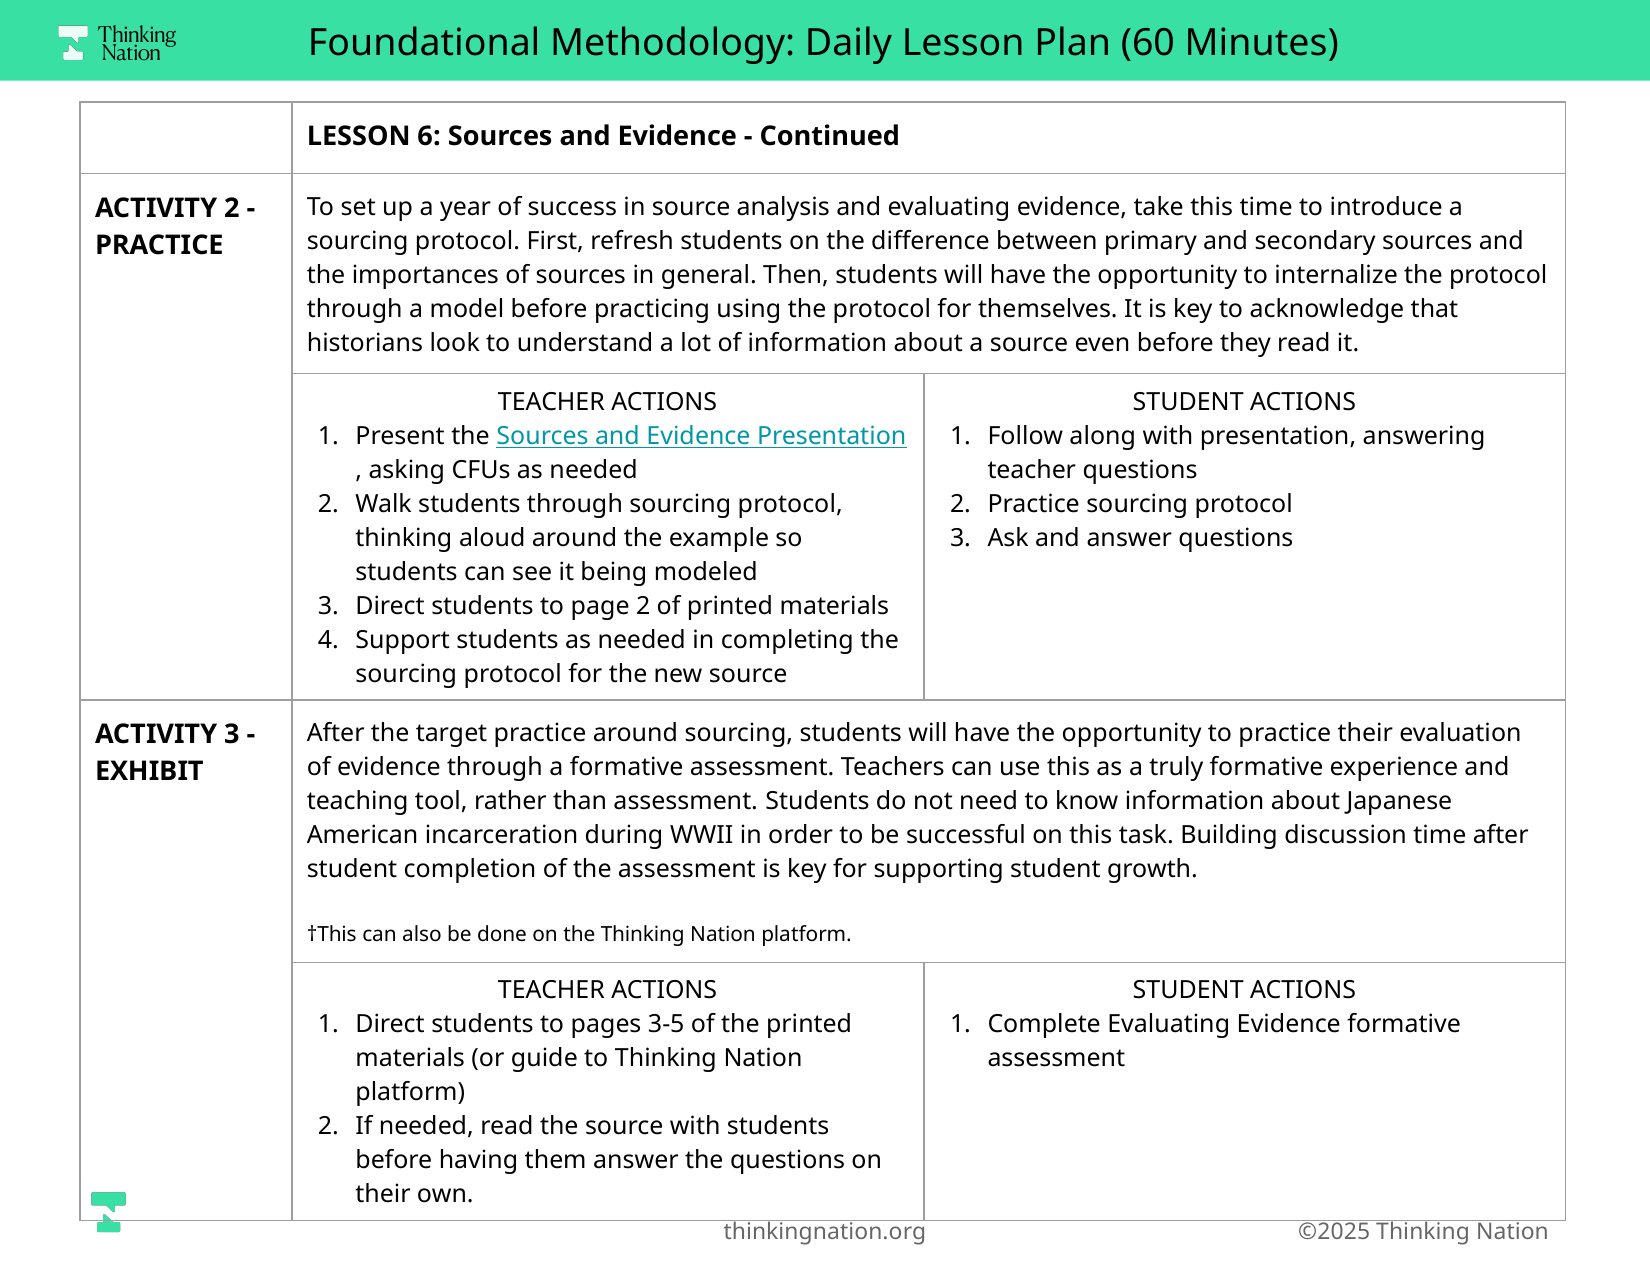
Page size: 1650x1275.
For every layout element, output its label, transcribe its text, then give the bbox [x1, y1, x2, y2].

table_cell TEACHER ACTIONS Present the Sources and Evidence Presentation, asking CFUs as needed Walk students through sourcing protocol, thinking aloud around the example so students can see it being modeled Direct students to page 2 of printed materials Support students as needed in completing the sourcing protocol for the new source [293, 374, 923, 699]
picture [80, 1184, 136, 1240]
table_cell After the target practice around sourcing, students will have the opportunity to practice their evaluation of evidence through a formative assessment. Teachers can use this as a truly formative experience and teaching tool, rather than assessment. Students do not need to know information about Japanese American incarceration during WWII in order to be successful on this task. Building discussion time after student completion of the assessment is key for supporting student growth. †This can also be done on the Thinking Nation platform. [293, 701, 1565, 962]
text_box ©2025 Thinking Nation [1174, 1221, 1566, 1240]
text_box Foundational Methodology: Daily Lesson Plan (60 Minutes) [0, 0, 1650, 81]
text_box thinkingnation.org [629, 1221, 1021, 1240]
picture [45, 14, 180, 71]
table_cell TEACHER ACTIONS Direct students to pages 3-5 of the printed materials (or guide to Thinking Nation platform) If needed, read the source with students before having them answer the questions on their own. [293, 963, 923, 1220]
table_header [81, 103, 291, 173]
table_cell To set up a year of success in source analysis and evaluating evidence, take this time to introduce a sourcing protocol. First, refresh students on the difference between primary and secondary sources and the importances of sources in general. Then, students will have the opportunity to internalize the protocol through a model before practicing using the protocol for themselves. It is key to acknowledge that historians look to understand a lot of information about a source even before they read it. [293, 174, 1565, 373]
table_header LESSON 6: Sources and Evidence - Continued [293, 103, 1565, 173]
table_cell ACTIVITY 3 - EXHIBIT [81, 701, 291, 1220]
table_cell STUDENT ACTIONS Complete Evaluating Evidence formative assessment [925, 963, 1565, 1220]
table_cell STUDENT ACTIONS Follow along with presentation, answering teacher questions Practice sourcing protocol Ask and answer questions [925, 374, 1565, 699]
table_cell ACTIVITY 2 - PRACTICE [81, 174, 291, 699]
